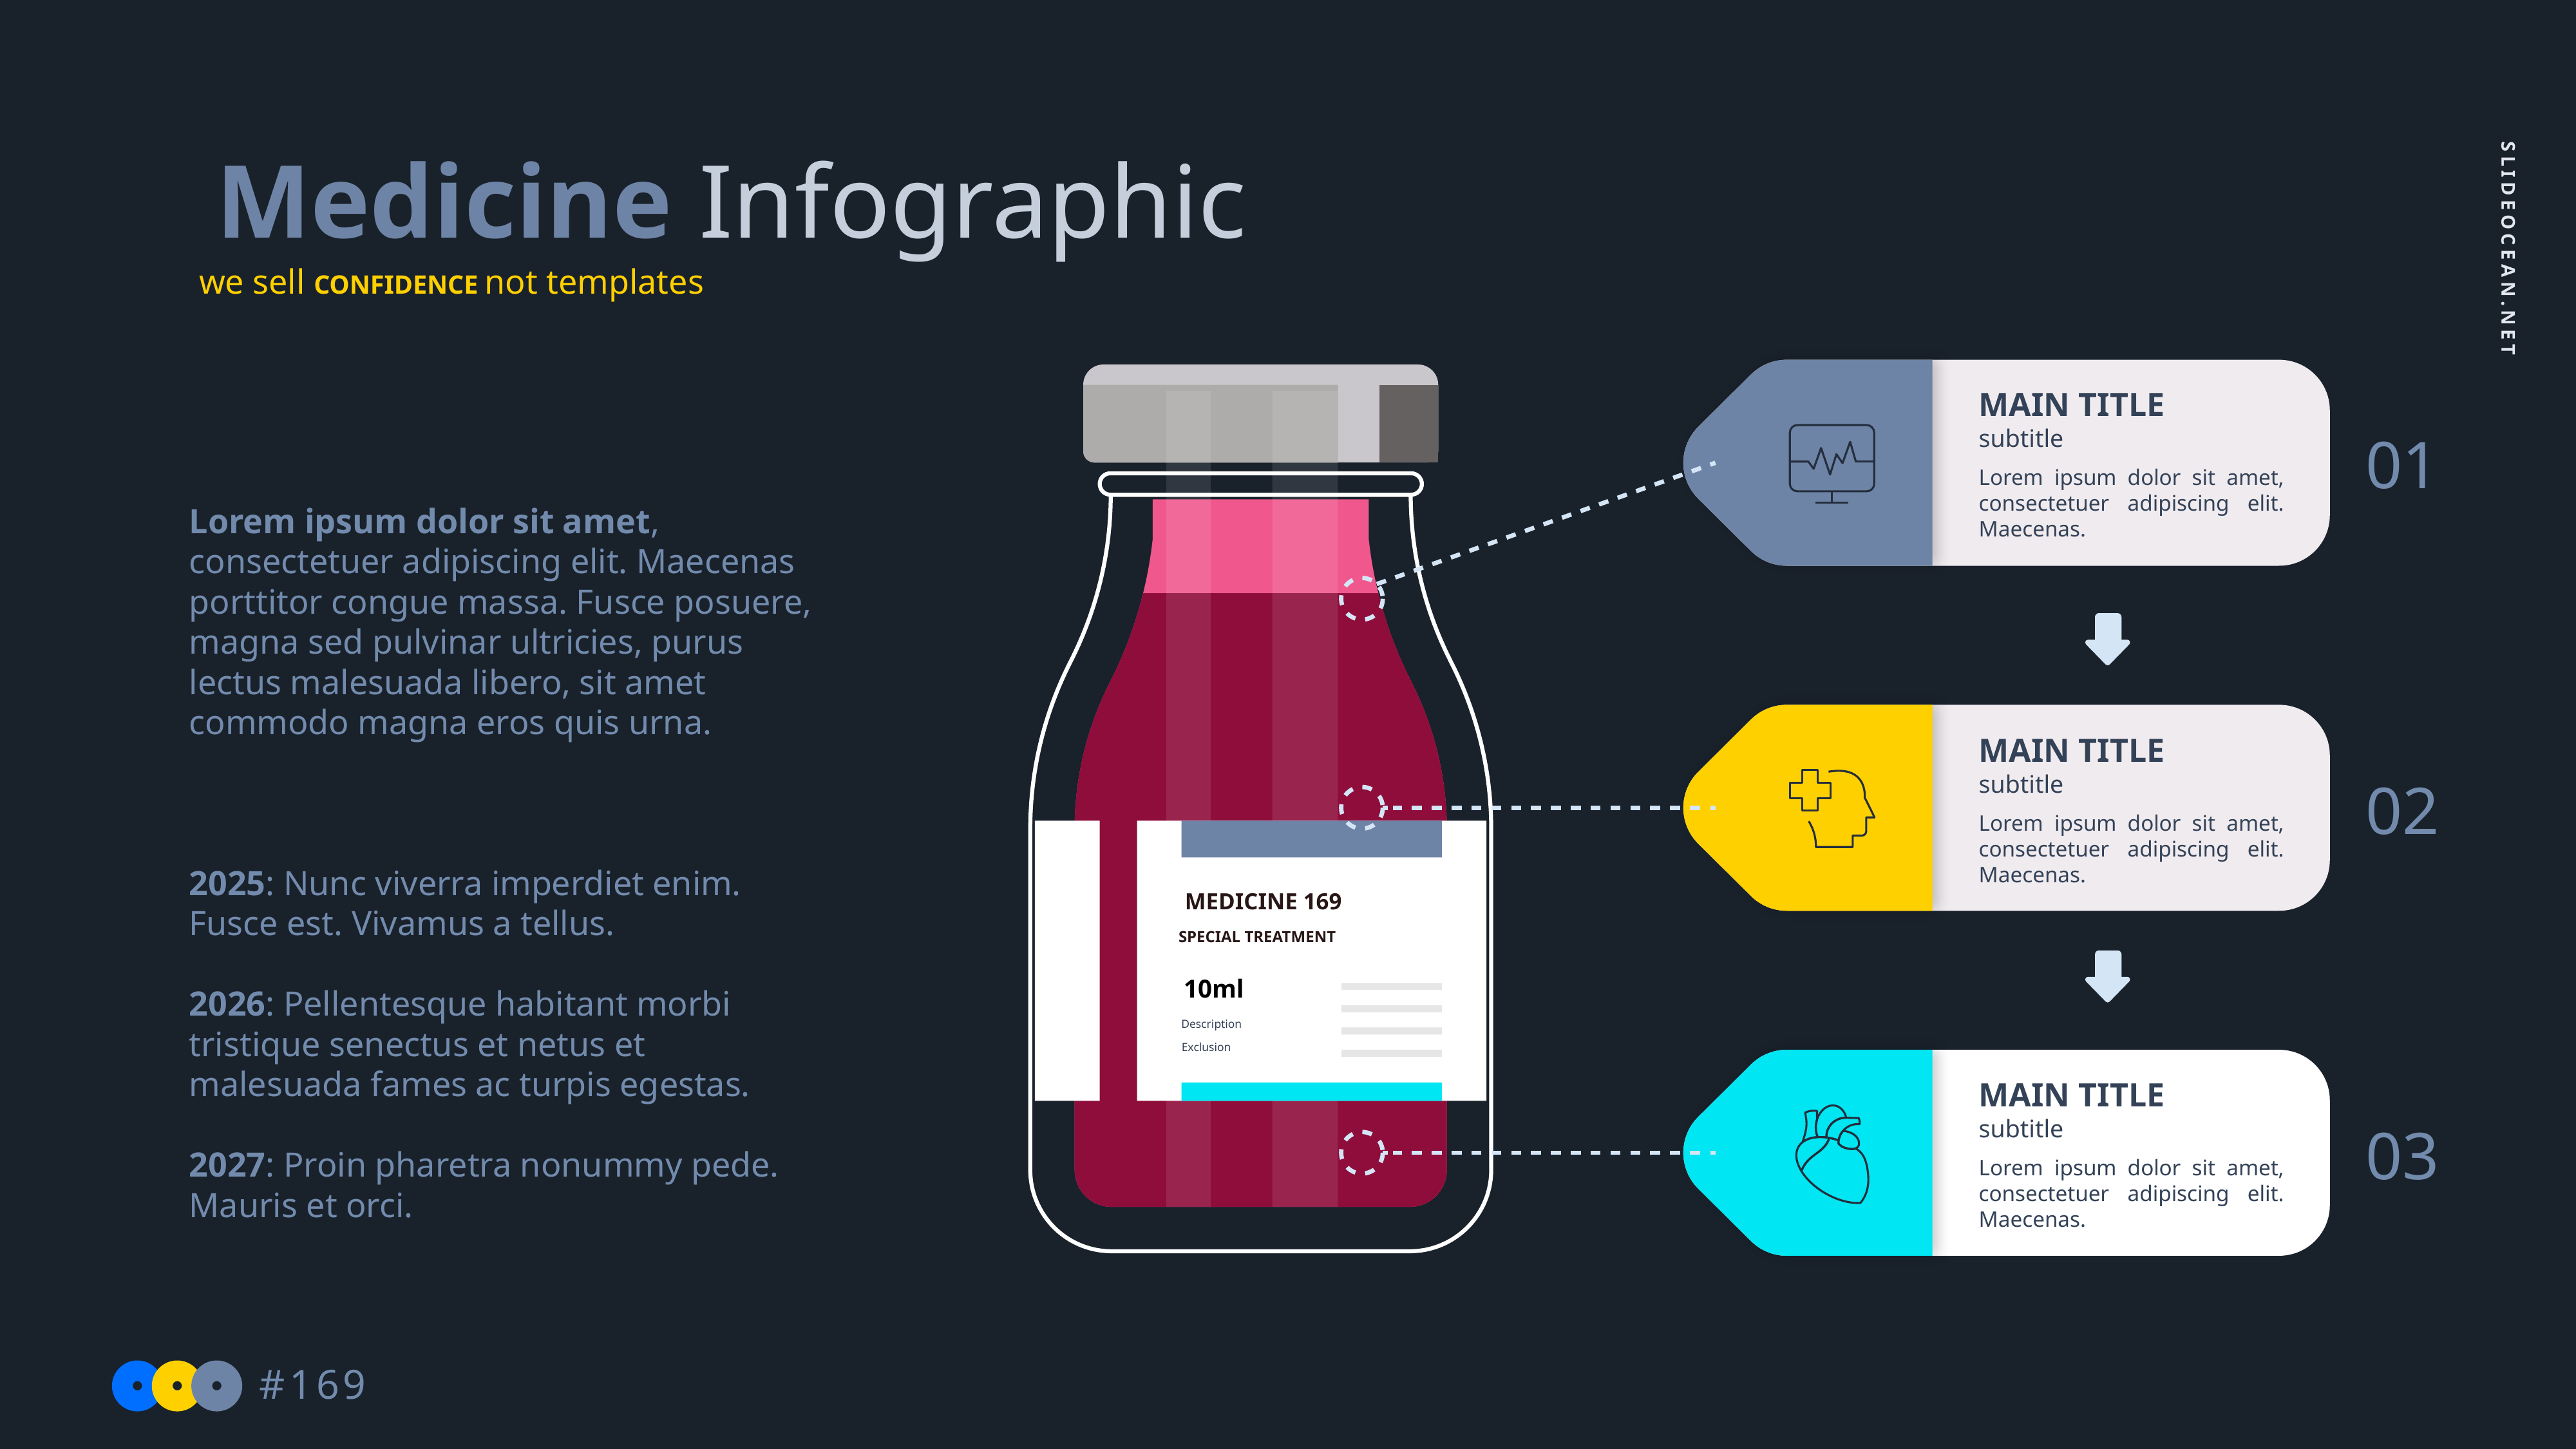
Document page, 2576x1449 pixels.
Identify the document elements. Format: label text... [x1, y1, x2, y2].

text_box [1166, 390, 1338, 820]
text_box 01 [2356, 419, 2474, 506]
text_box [1683, 359, 2331, 566]
text_box 03 [2356, 1110, 2474, 1197]
text_box we sell CONFIDENCE not templates [189, 255, 714, 306]
text_box [1099, 473, 1166, 495]
text_box 02 [2356, 765, 2474, 852]
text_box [2085, 893, 2131, 1003]
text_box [1341, 462, 1716, 620]
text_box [1034, 820, 1487, 1101]
text_box Medicine Infographic [206, 132, 1256, 263]
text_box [1166, 1101, 1338, 1208]
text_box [2131, 704, 2331, 911]
text_box [1030, 495, 1492, 1251]
text_box [1338, 473, 1341, 495]
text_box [1969, 378, 2295, 547]
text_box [1341, 786, 1716, 829]
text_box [1083, 364, 1439, 463]
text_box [1341, 1132, 1716, 1174]
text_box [1683, 1049, 2331, 1256]
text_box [1969, 1069, 2295, 1238]
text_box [1969, 724, 2295, 893]
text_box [1683, 704, 2085, 911]
text_box Lorem ipsum dolor sit amet, consectetuer adipiscing elit. Maecenas porttitor congue massa. Fusce posuere, magna sed pulvinar ultricies, purus lectus malesuada libero, sit amet commodo magna eros quis urna. 2025: Nunc viverra imperdiet enim. Fusce est. Vivamus a tellus. 2026: Pellentesque habitant morbi tristique senectus et netus et malesuada fames ac turpis egestas. 2027: Proin pharetra nonummy pede. Mauris et orci. [180, 495, 826, 1269]
text_box #169 [259, 1359, 1065, 1408]
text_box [2085, 612, 2131, 724]
